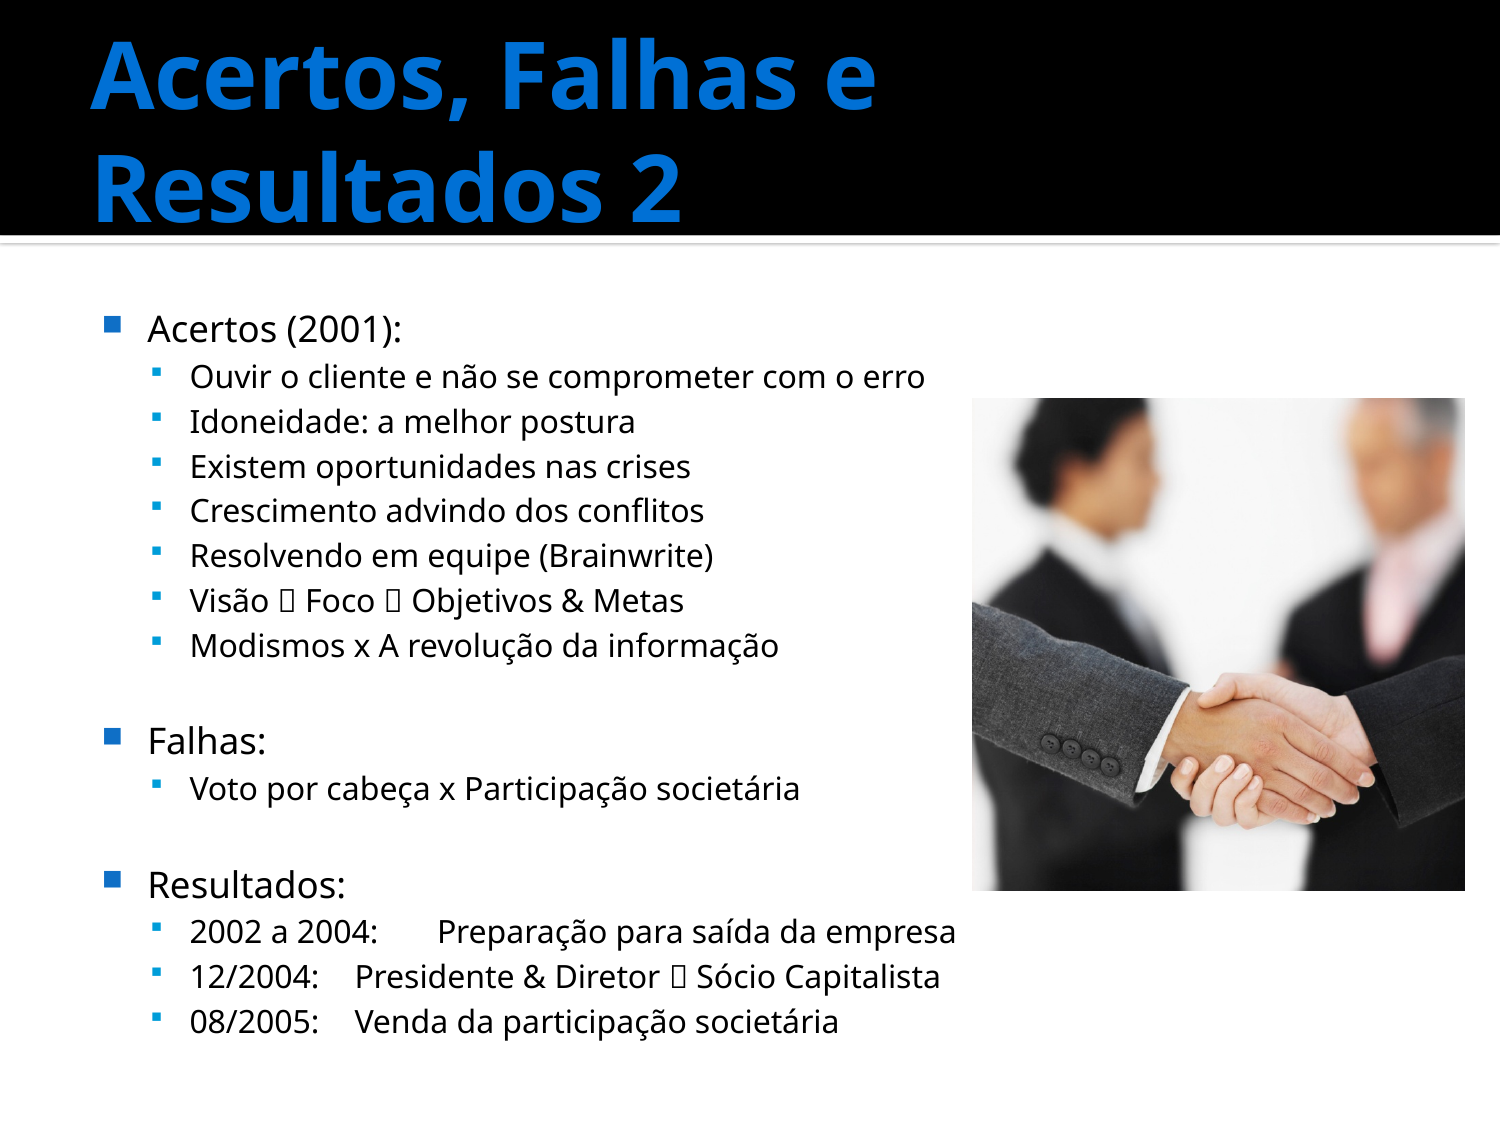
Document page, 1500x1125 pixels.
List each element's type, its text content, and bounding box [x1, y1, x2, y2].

picture [972, 398, 1465, 891]
list Acertos (2001): Ouvir o cliente e não se comprometer com o erro Idoneidade: a melhor postura Existem oportunidades nas crises Crescimento advindo dos conflitos Resolvendo em equipe (Brainwrite) Visão  Foco  Objetivos & Metas Modismos x A revolução da informação Falhas: Voto por cabeça x Participação societária Resultados: 2002 a 2004: Preparação para saída da empresa 12/2004: Presidente & Diretor  Sócio Capitalista 08/2005: Venda da participação societária [75, 291, 1425, 1050]
title Acertos, Falhas e Resultados 2 [75, 25, 1425, 231]
